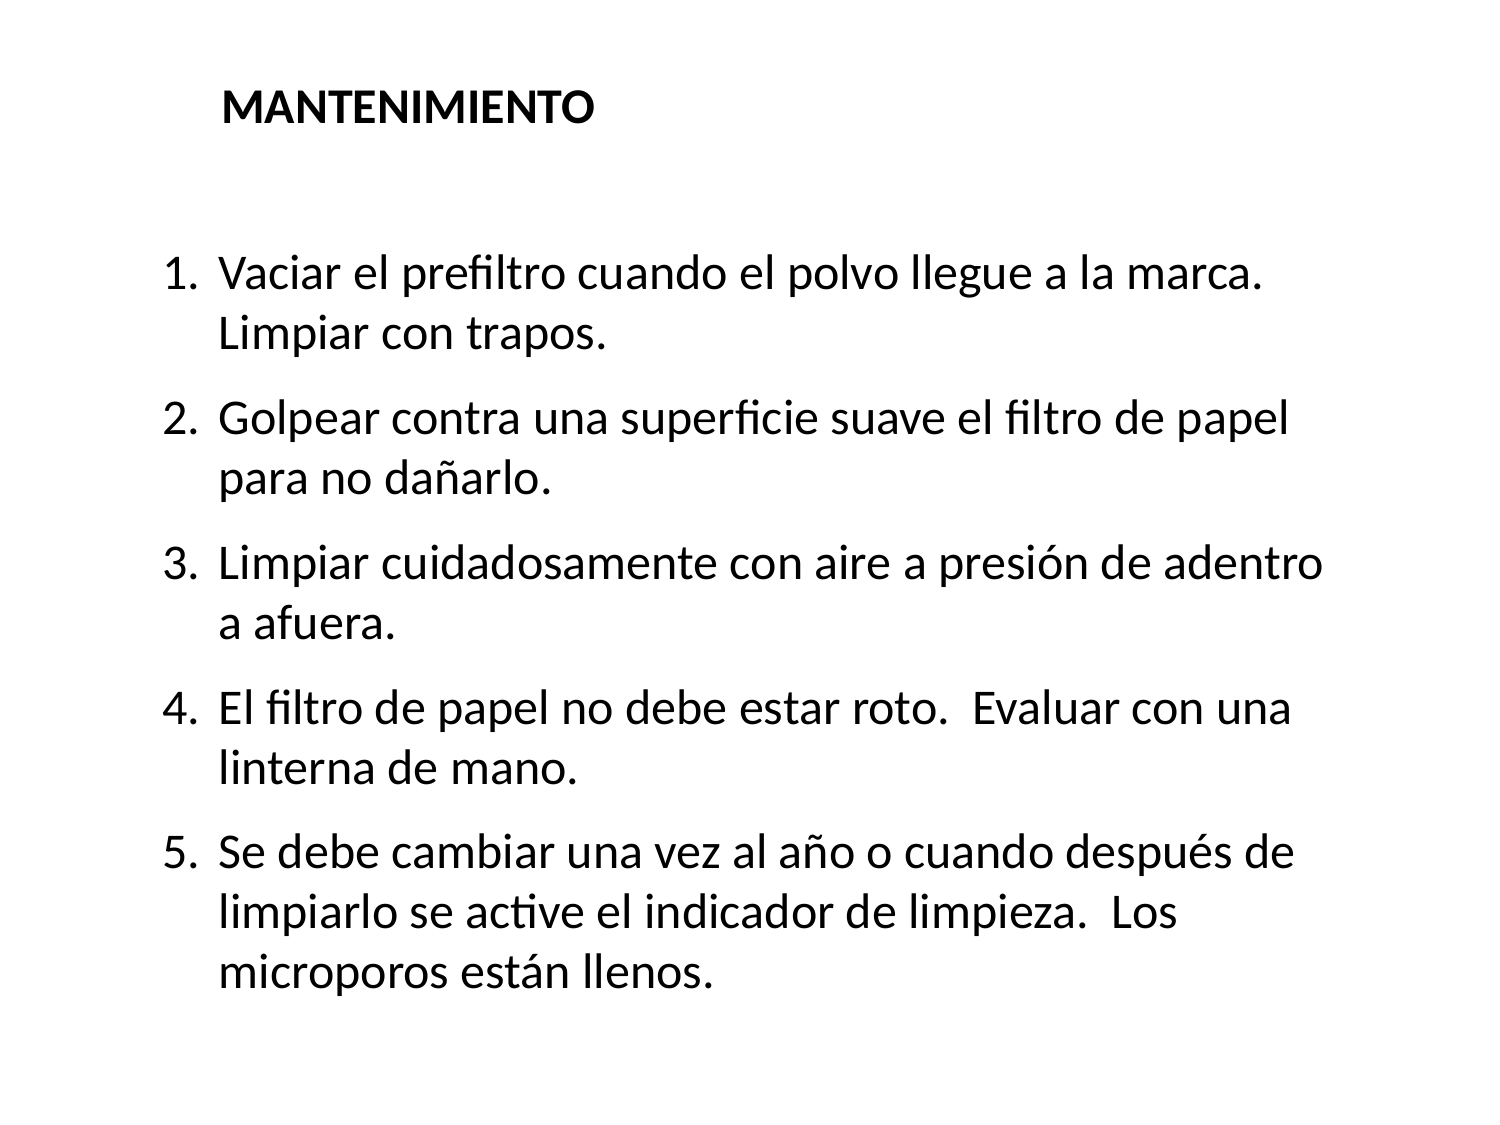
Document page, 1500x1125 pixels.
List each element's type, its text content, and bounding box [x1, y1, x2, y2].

text_box Vaciar el prefiltro cuando el polvo llegue a la marca. Limpiar con trapos. Golpear contra una superficie suave el filtro de papel para no dañarlo. Limpiar cuidadosamente con aire a presión de adentro a afuera. El filtro de papel no debe estar roto. Evaluar con una linterna de mano. Se debe cambiar una vez al año o cuando después de limpiarlo se active el indicador de limpieza. Los microporos están llenos. [147, 231, 1353, 1007]
text_box MANTENIMIENTO [206, 66, 739, 142]
